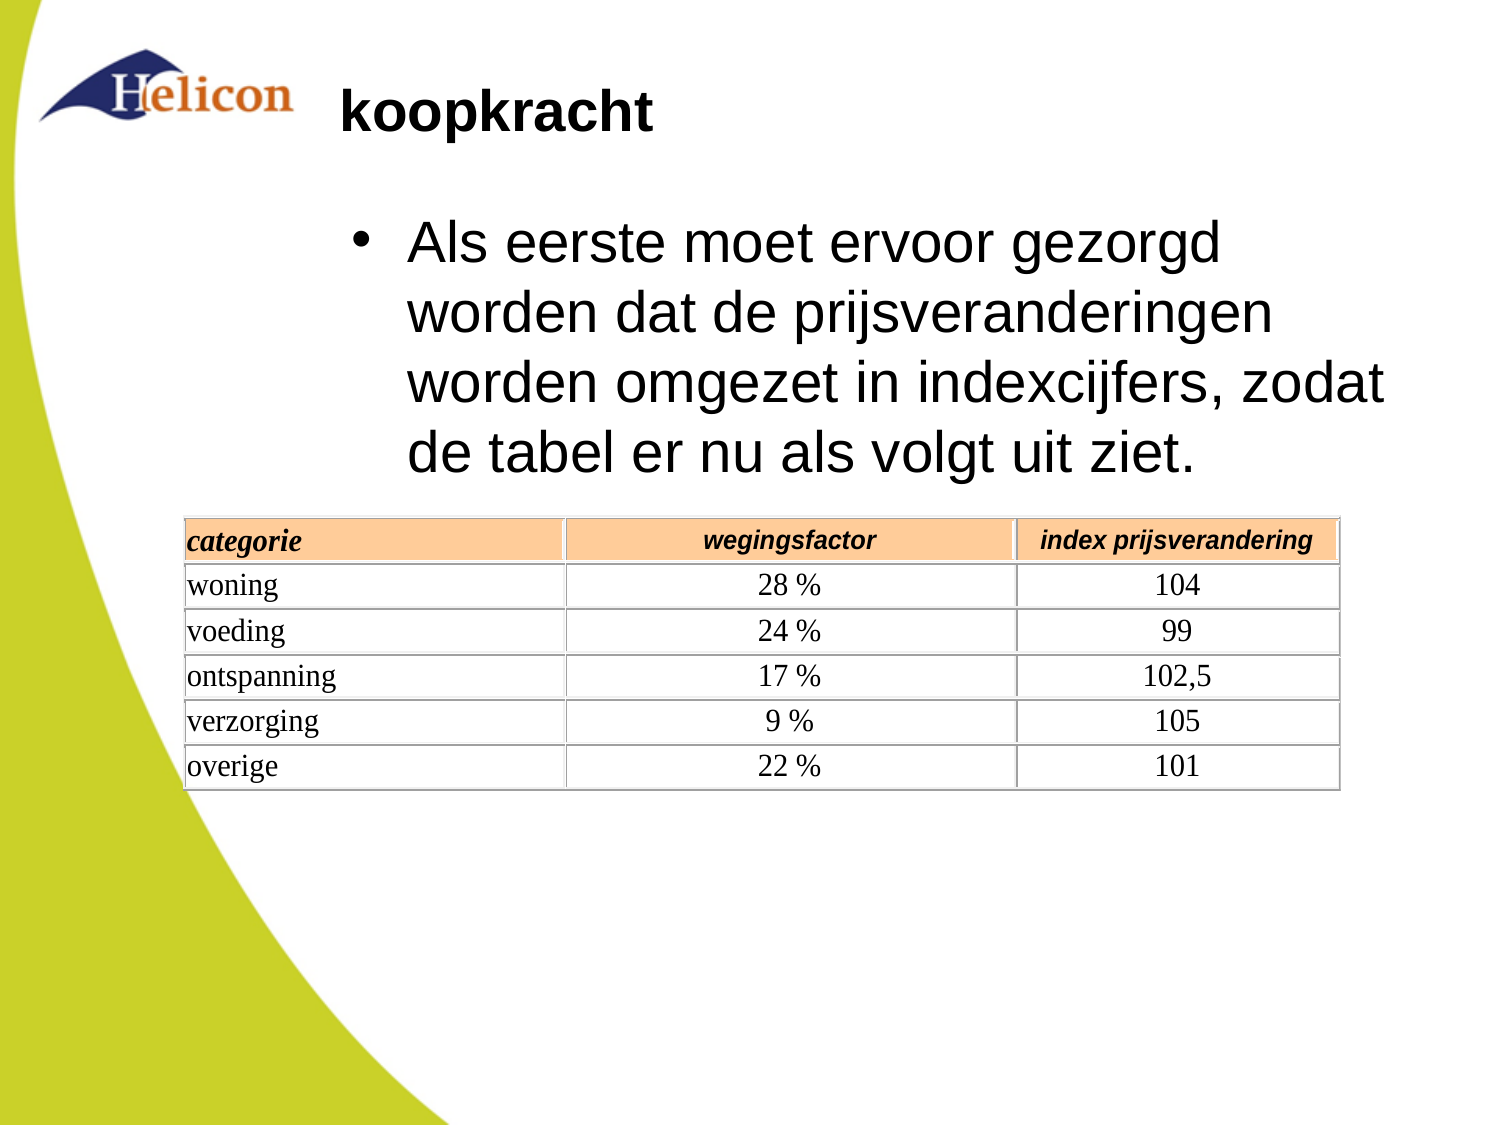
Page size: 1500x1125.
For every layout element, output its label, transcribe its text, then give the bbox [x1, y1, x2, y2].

list Als eerste moet ervoor gezorgd worden dat de prijsveranderingen worden omgezet in indexcijfers, zodat de tabel er nu als volgt uit ziet. [336, 196, 1425, 1005]
picture [0, 0, 1500, 1125]
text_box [182, 514, 1341, 823]
title koopkracht [324, 54, 1415, 161]
